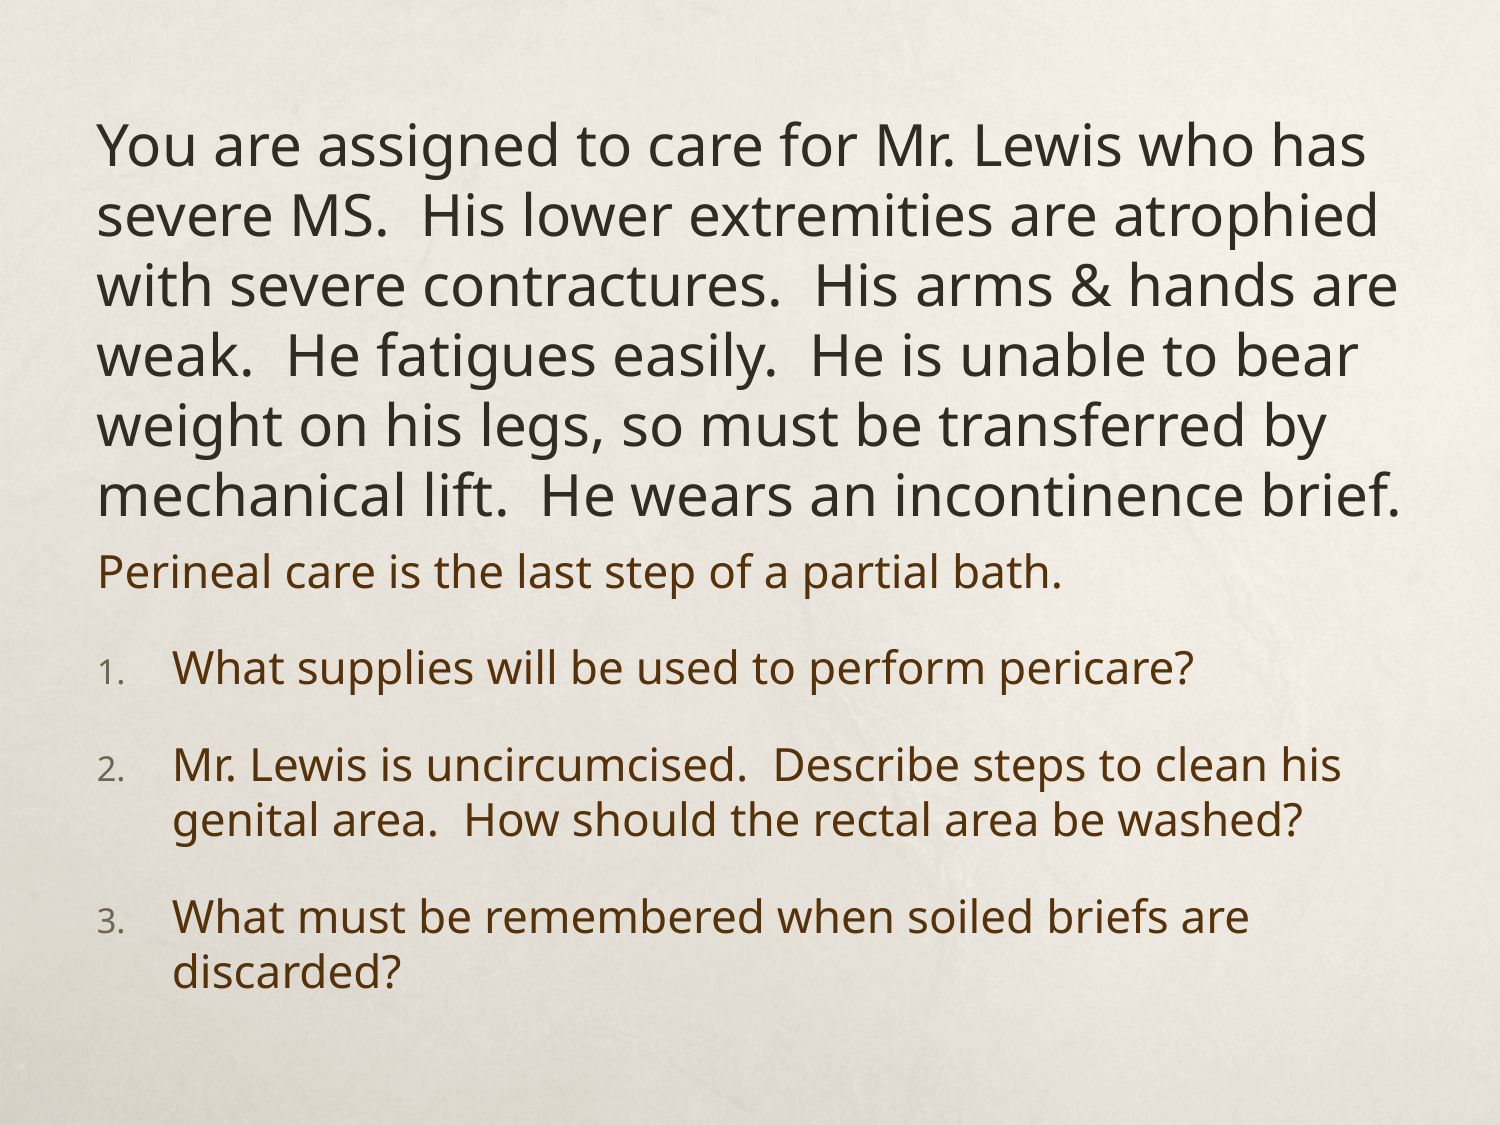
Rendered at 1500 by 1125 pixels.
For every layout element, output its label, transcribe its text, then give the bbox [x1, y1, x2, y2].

list Perineal care is the last step of a partial bath. What supplies will be used to perform pericare? Mr. Lewis is uncircumcised. Describe steps to clean his genital area. How should the rectal area be washed? What must be remembered when soiled briefs are discarded? [81, 535, 1419, 1059]
title You are assigned to care for Mr. Lewis who has severe MS. His lower extremities are atrophied with severe contractures. His arms & hands are weak. He fatigues easily. He is unable to bear weight on his legs, so must be transferred by mechanical lift. He wears an incontinence brief. [81, 15, 1419, 535]
